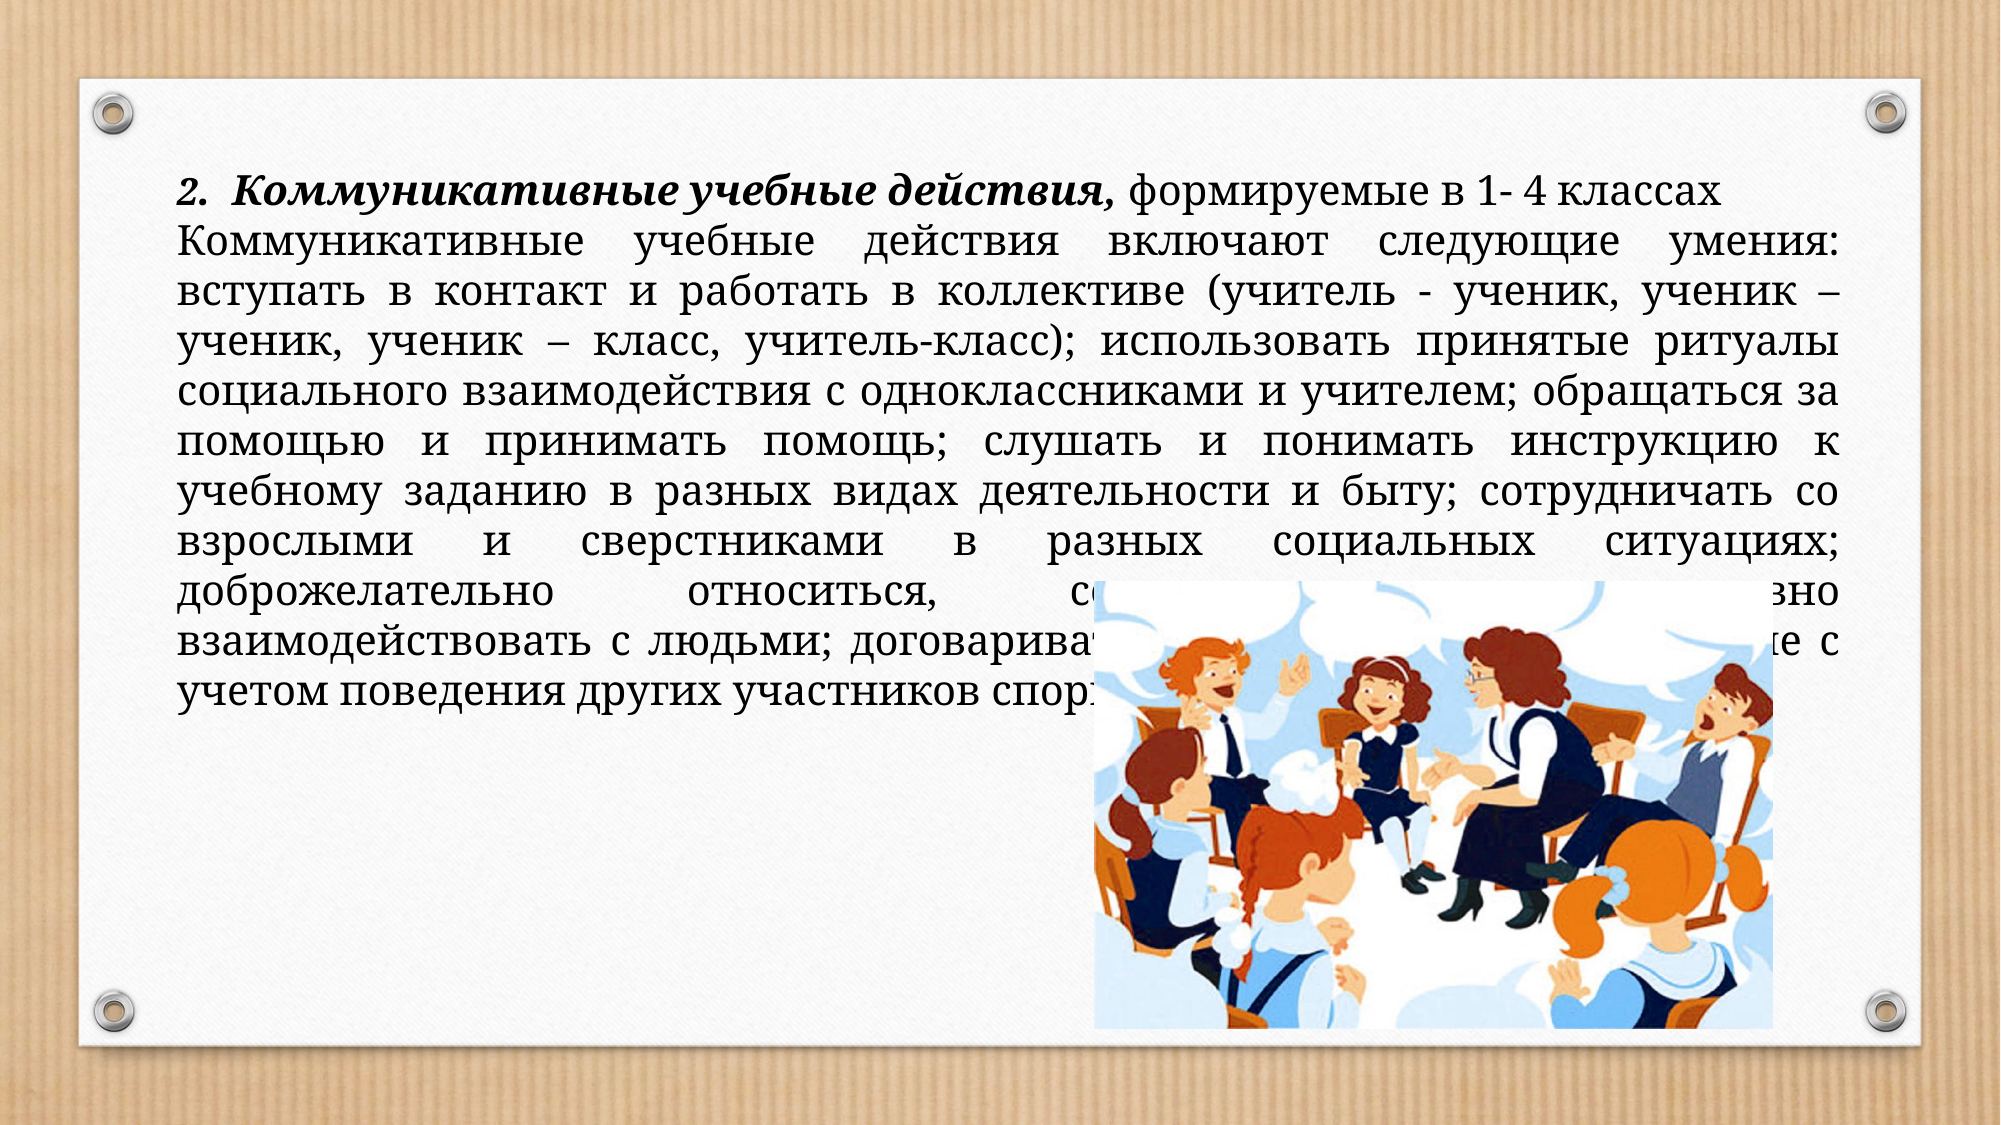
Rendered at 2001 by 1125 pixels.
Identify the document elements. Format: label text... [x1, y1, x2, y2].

picture [0, 0, 2001, 1125]
text_box 2. Коммуникативные учебные действия, формируемые в 1- 4 классах Коммуникативные учебные действия включают следующие умения: вступать в контакт и работать в коллективе (учитель - ученик, ученик – ученик, ученик – класс, учитель-класс); использовать принятые ритуалы социального взаимодействия с одноклассниками и учителем; обращаться за помощью и принимать помощь; слушать и понимать инструкцию к учебному заданию в разных видах деятельности и быту; сотрудничать со взрослыми и сверстниками в разных социальных ситуациях; доброжелательно относиться, сопереживать, конструктивно взаимодействовать с людьми; договариваться и изменять свое поведение с учетом поведения других участников спорной ситуации. [162, 156, 1855, 722]
